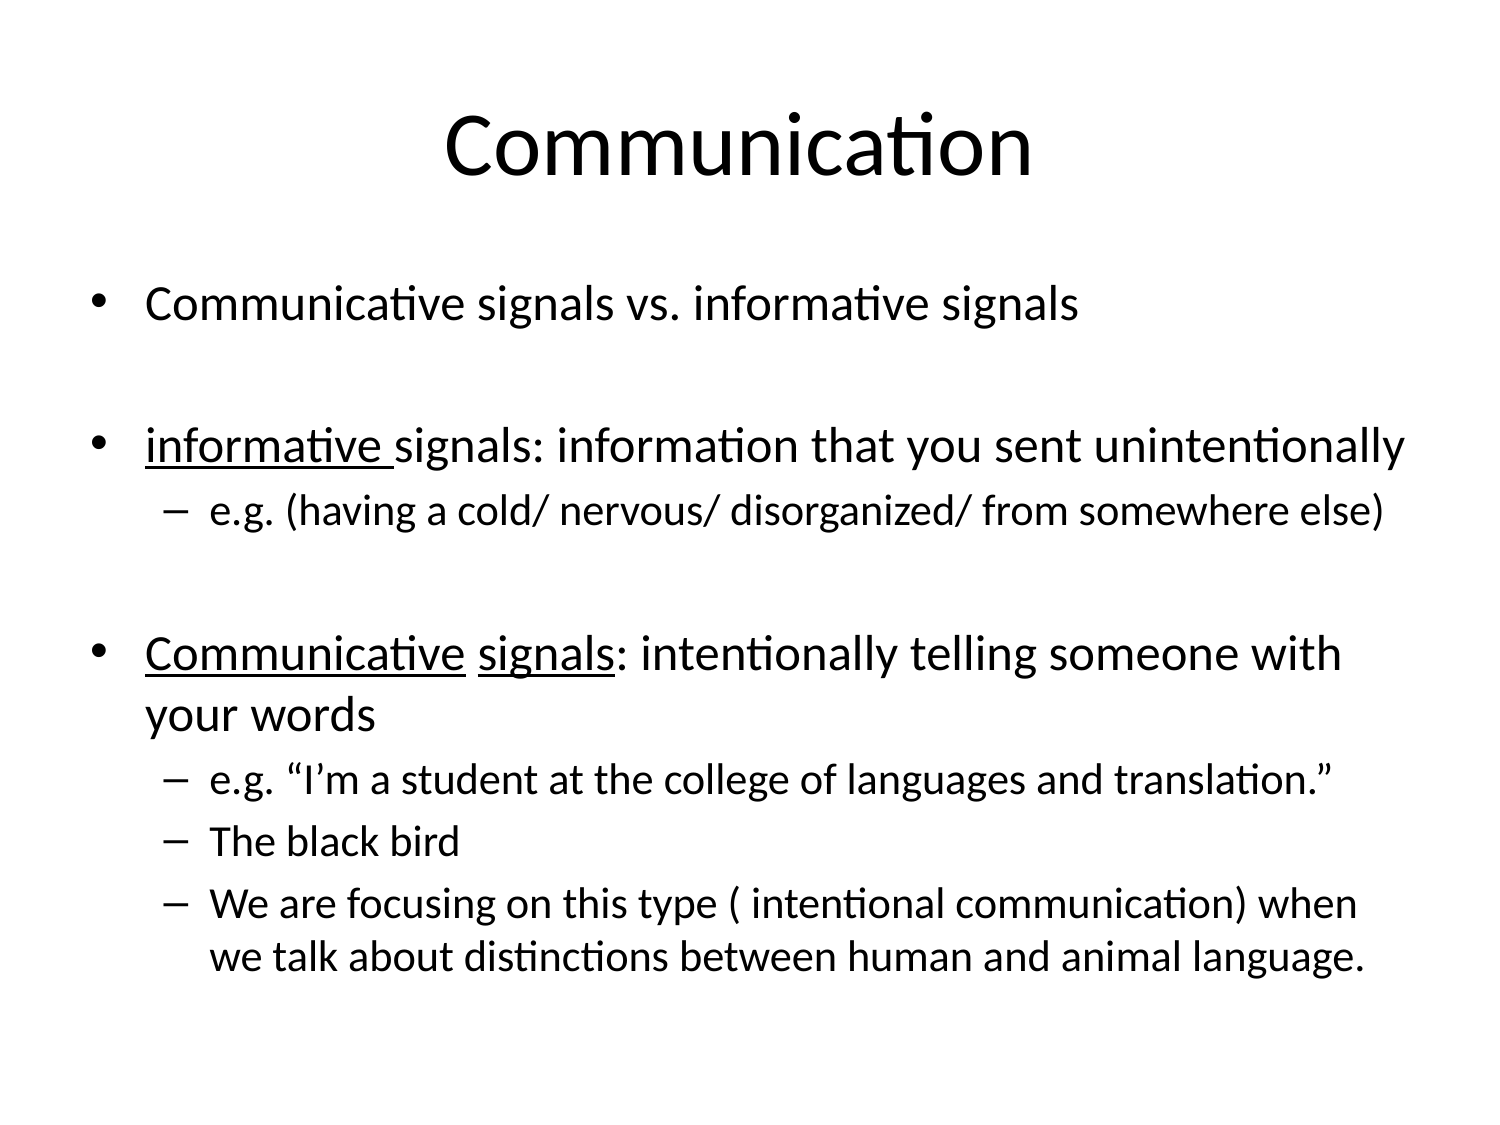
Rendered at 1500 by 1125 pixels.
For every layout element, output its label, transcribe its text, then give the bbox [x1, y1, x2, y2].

list Communicative signals vs. informative signals informative signals: information that you sent unintentionally e.g. (having a cold/ nervous/ disorganized/ from somewhere else) Communicative signals: intentionally telling someone with your words e.g. “I’m a student at the college of languages and translation.” The black bird We are focusing on this type ( intentional communication) when we talk about distinctions between human and animal language. [75, 262, 1425, 1005]
title Communication [75, 45, 1425, 233]
